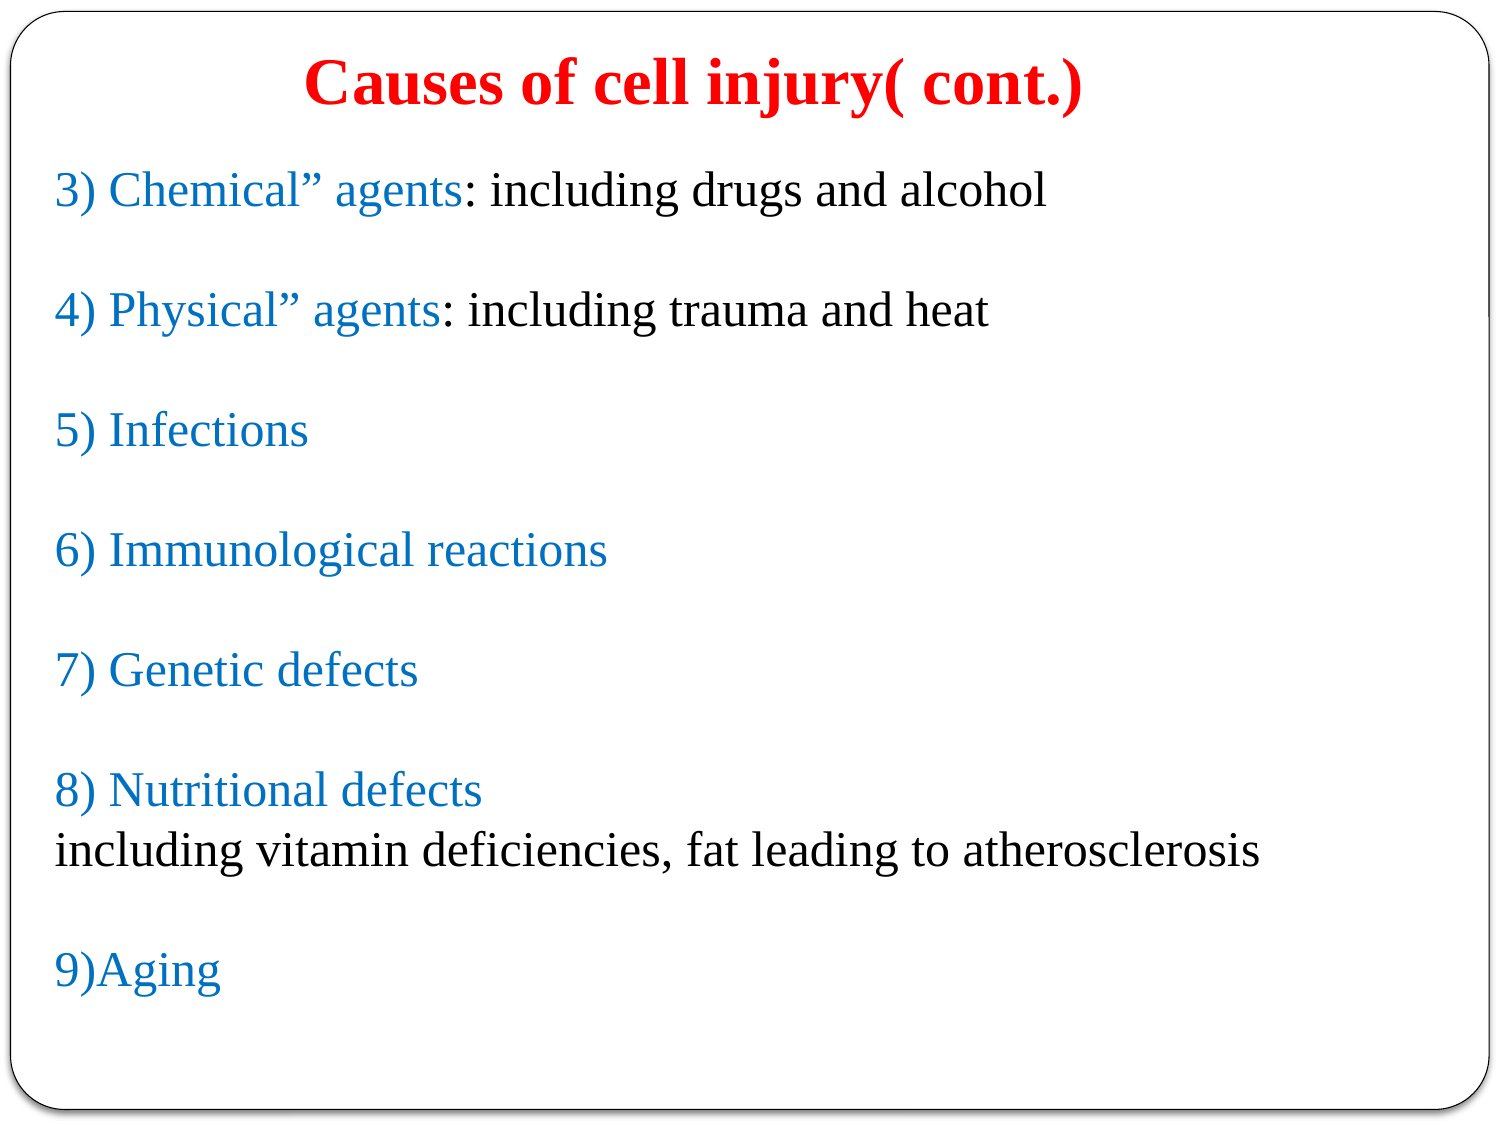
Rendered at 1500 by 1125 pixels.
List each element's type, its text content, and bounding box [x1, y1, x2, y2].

text_box Causes of cell injury( cont.) [289, 30, 1247, 126]
text_box 3) Chemical” agents: including drugs and alcohol 4) Physical” agents: including trauma and heat 5) Infections 6) Immunological reactions 7) Genetic defects 8) Nutritional defects including vitamin deficiencies, fat leading to atherosclerosis 9)Aging [39, 148, 1458, 1064]
